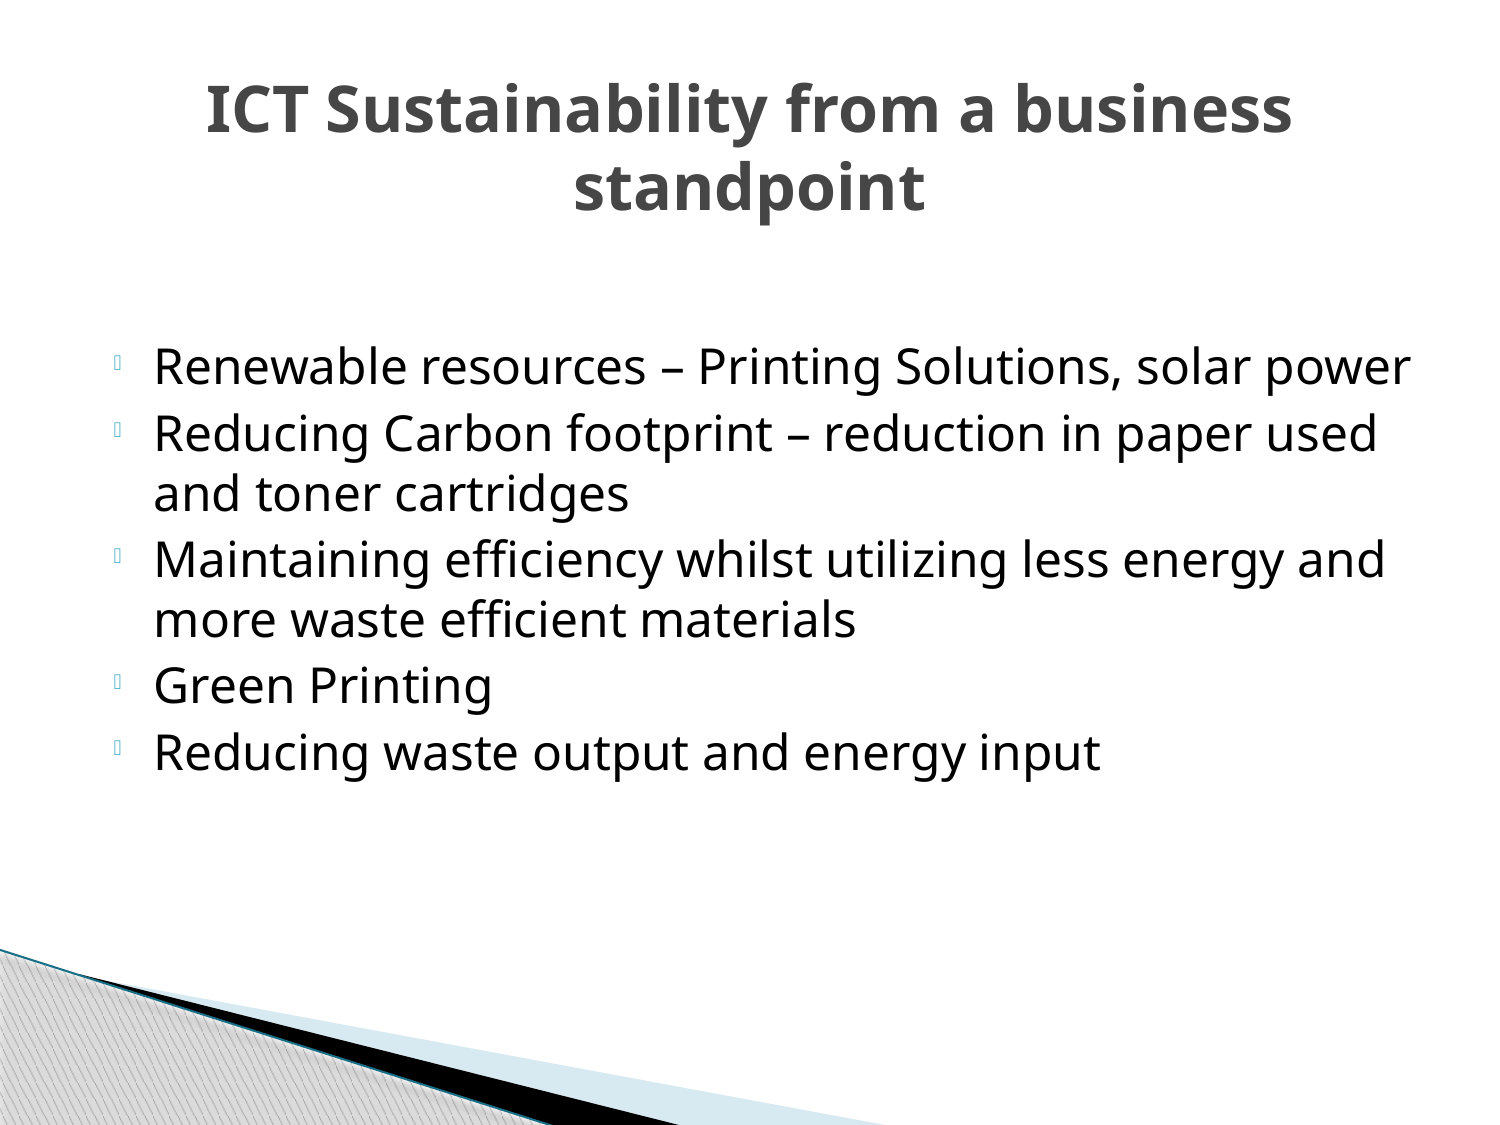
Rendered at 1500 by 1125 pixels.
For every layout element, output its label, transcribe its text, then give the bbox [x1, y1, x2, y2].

title ICT Sustainability from a business standpoint [75, 58, 1425, 233]
list Renewable resources – Printing Solutions, solar power Reducing Carbon footprint – reduction in paper used and toner cartridges Maintaining efficiency whilst utilizing less energy and more waste efficient materials Green Printing Reducing waste output and energy input [82, 328, 1432, 836]
